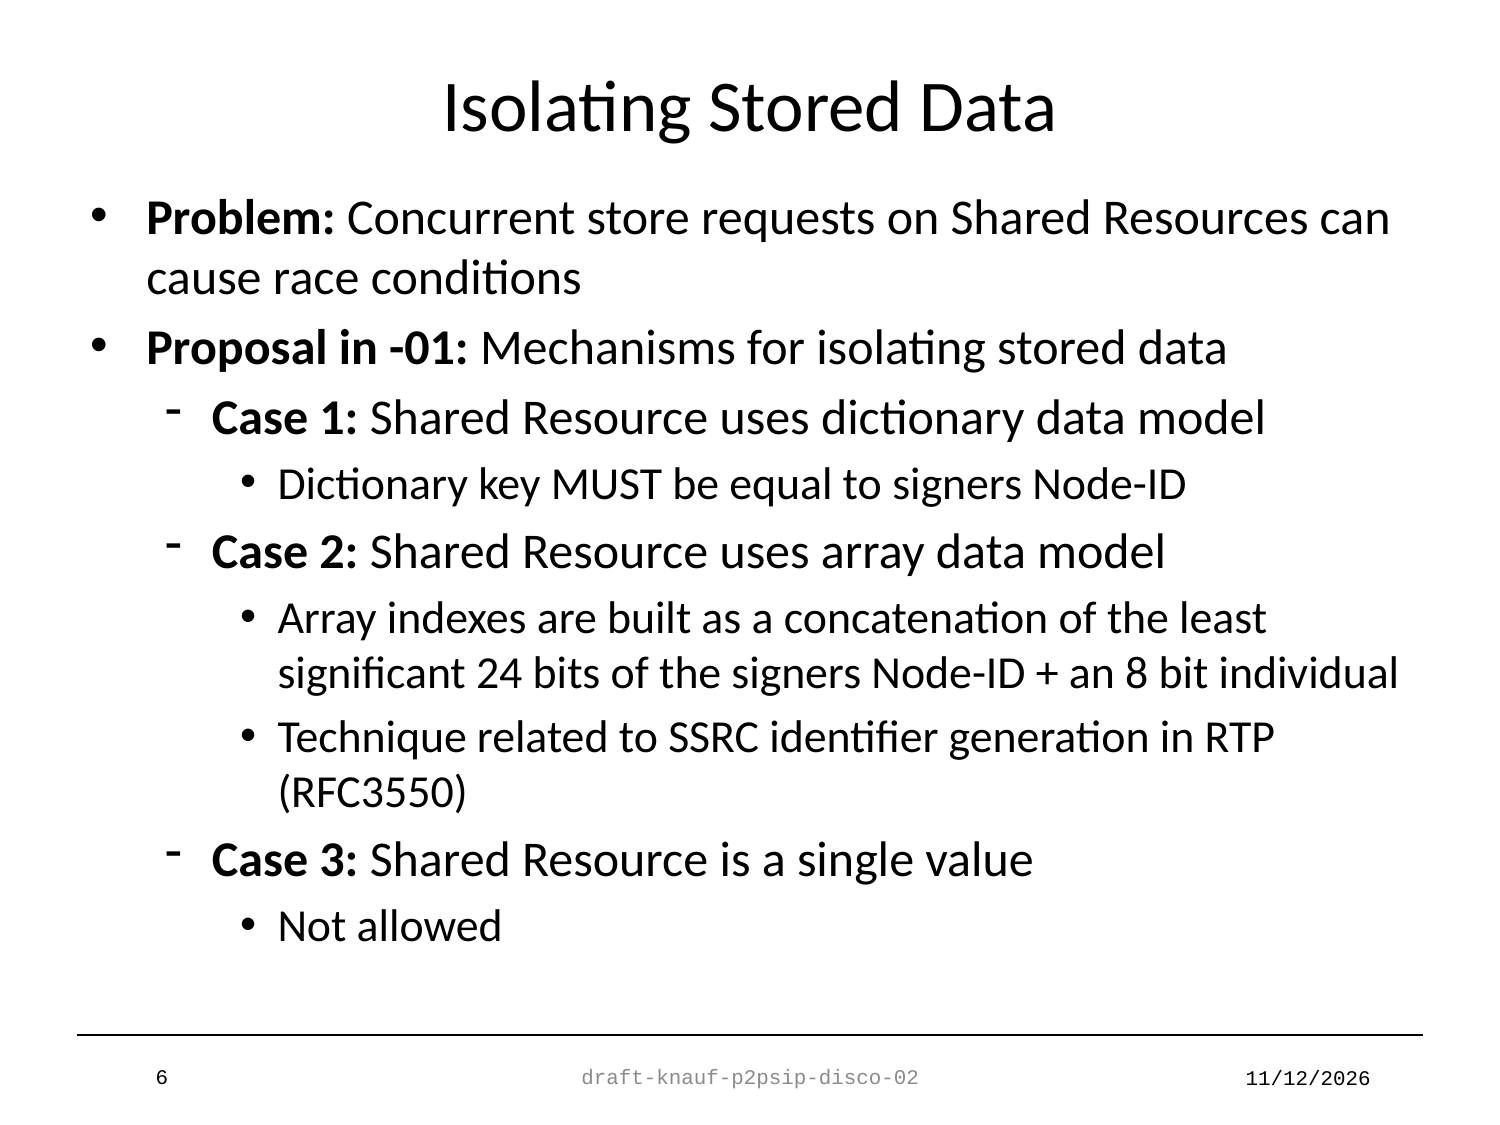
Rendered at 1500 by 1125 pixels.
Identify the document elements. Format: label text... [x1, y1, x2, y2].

slide_number 6 [65, 1046, 184, 1106]
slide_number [1181, 1046, 1436, 1107]
list Problem: Concurrent store requests on Shared Resources can cause race conditions Proposal in -01: Mechanisms for isolating stored data Case 1: Shared Resource uses dictionary data model Dictionary key MUST be equal to signers Node-ID Case 2: Shared Resource uses array data model Array indexes are built as a concatenation of the least significant 24 bits of the signers Node-ID + an 8 bit individual Technique related to SSRC identifier generation in RTP (RFC3550) Case 3: Shared Resource is a single value Not allowed [74, 219, 1426, 1006]
footer draft-knauf-p2psip-disco-02 [401, 1046, 1099, 1106]
title Isolating Stored Data [150, 8, 1350, 197]
